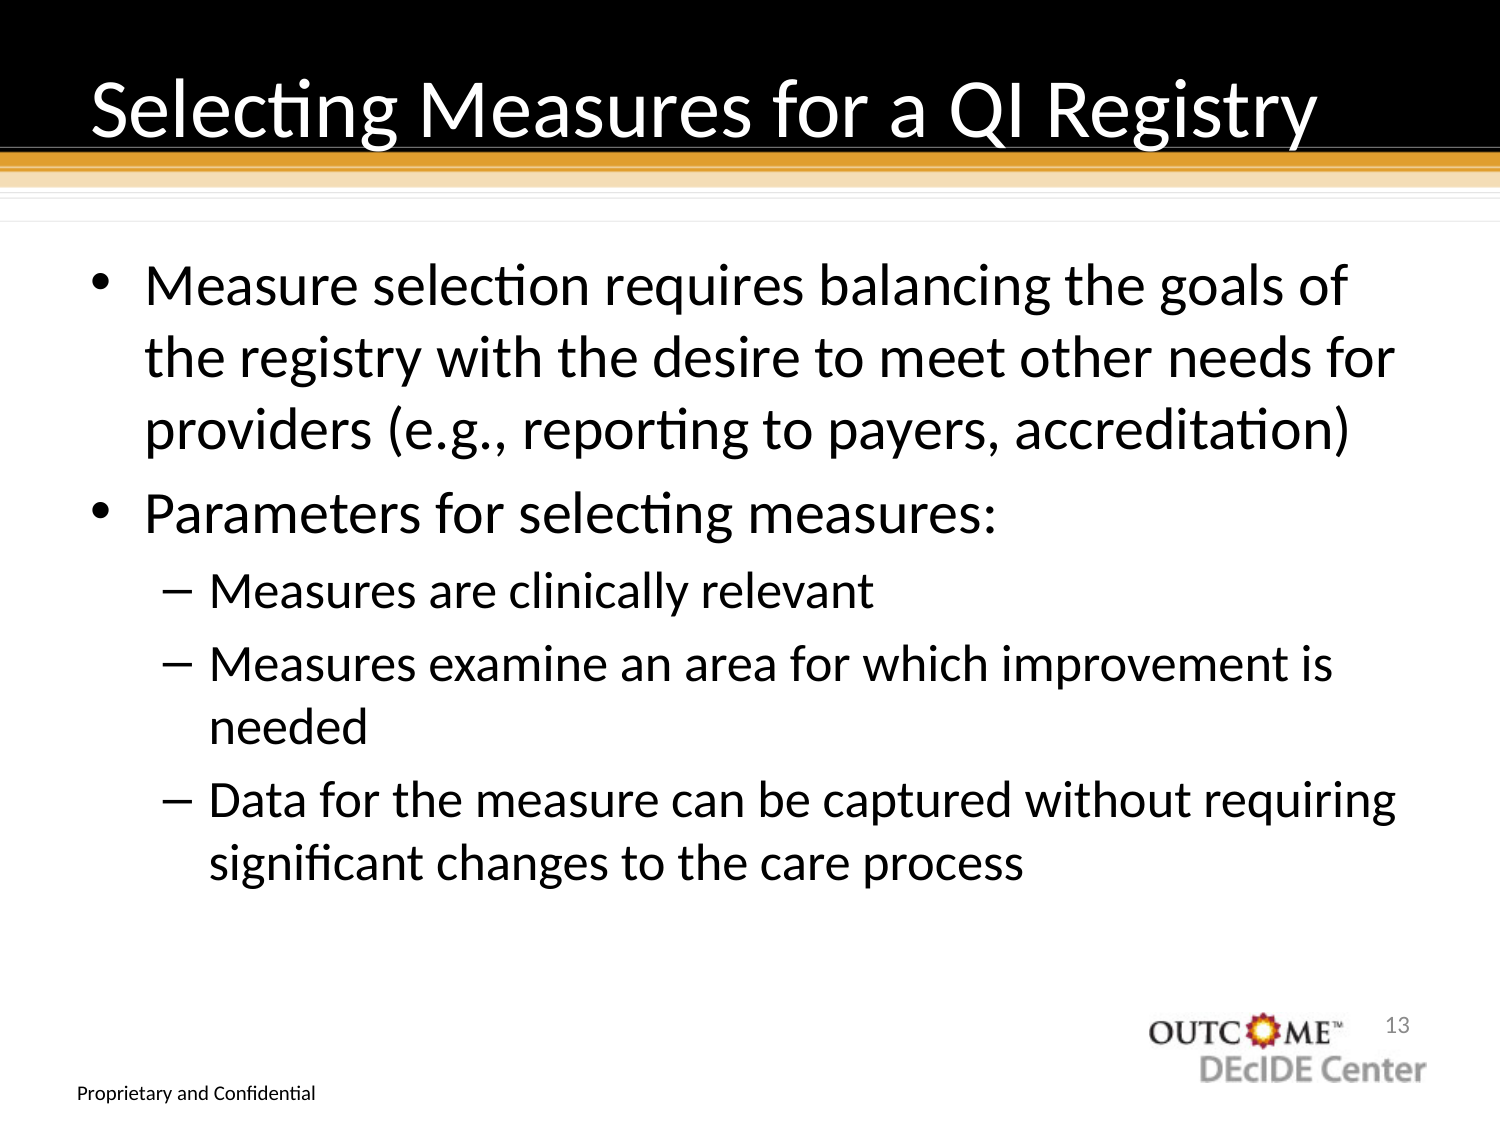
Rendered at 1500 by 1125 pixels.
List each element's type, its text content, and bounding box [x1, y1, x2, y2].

slide_number 12 [1074, 999, 1425, 1048]
picture [1149, 1012, 1427, 1083]
picture [0, 0, 1500, 223]
title Selecting Measures for a QI Registry [75, 45, 1425, 163]
list Measure selection requires balancing the goals of the registry with the desire to meet other needs for providers (e.g., reporting to payers, accreditation) Parameters for selecting measures: Measures are clinically relevant Measures examine an area for which improvement is needed Data for the measure can be captured without requiring significant changes to the care process [75, 237, 1425, 975]
